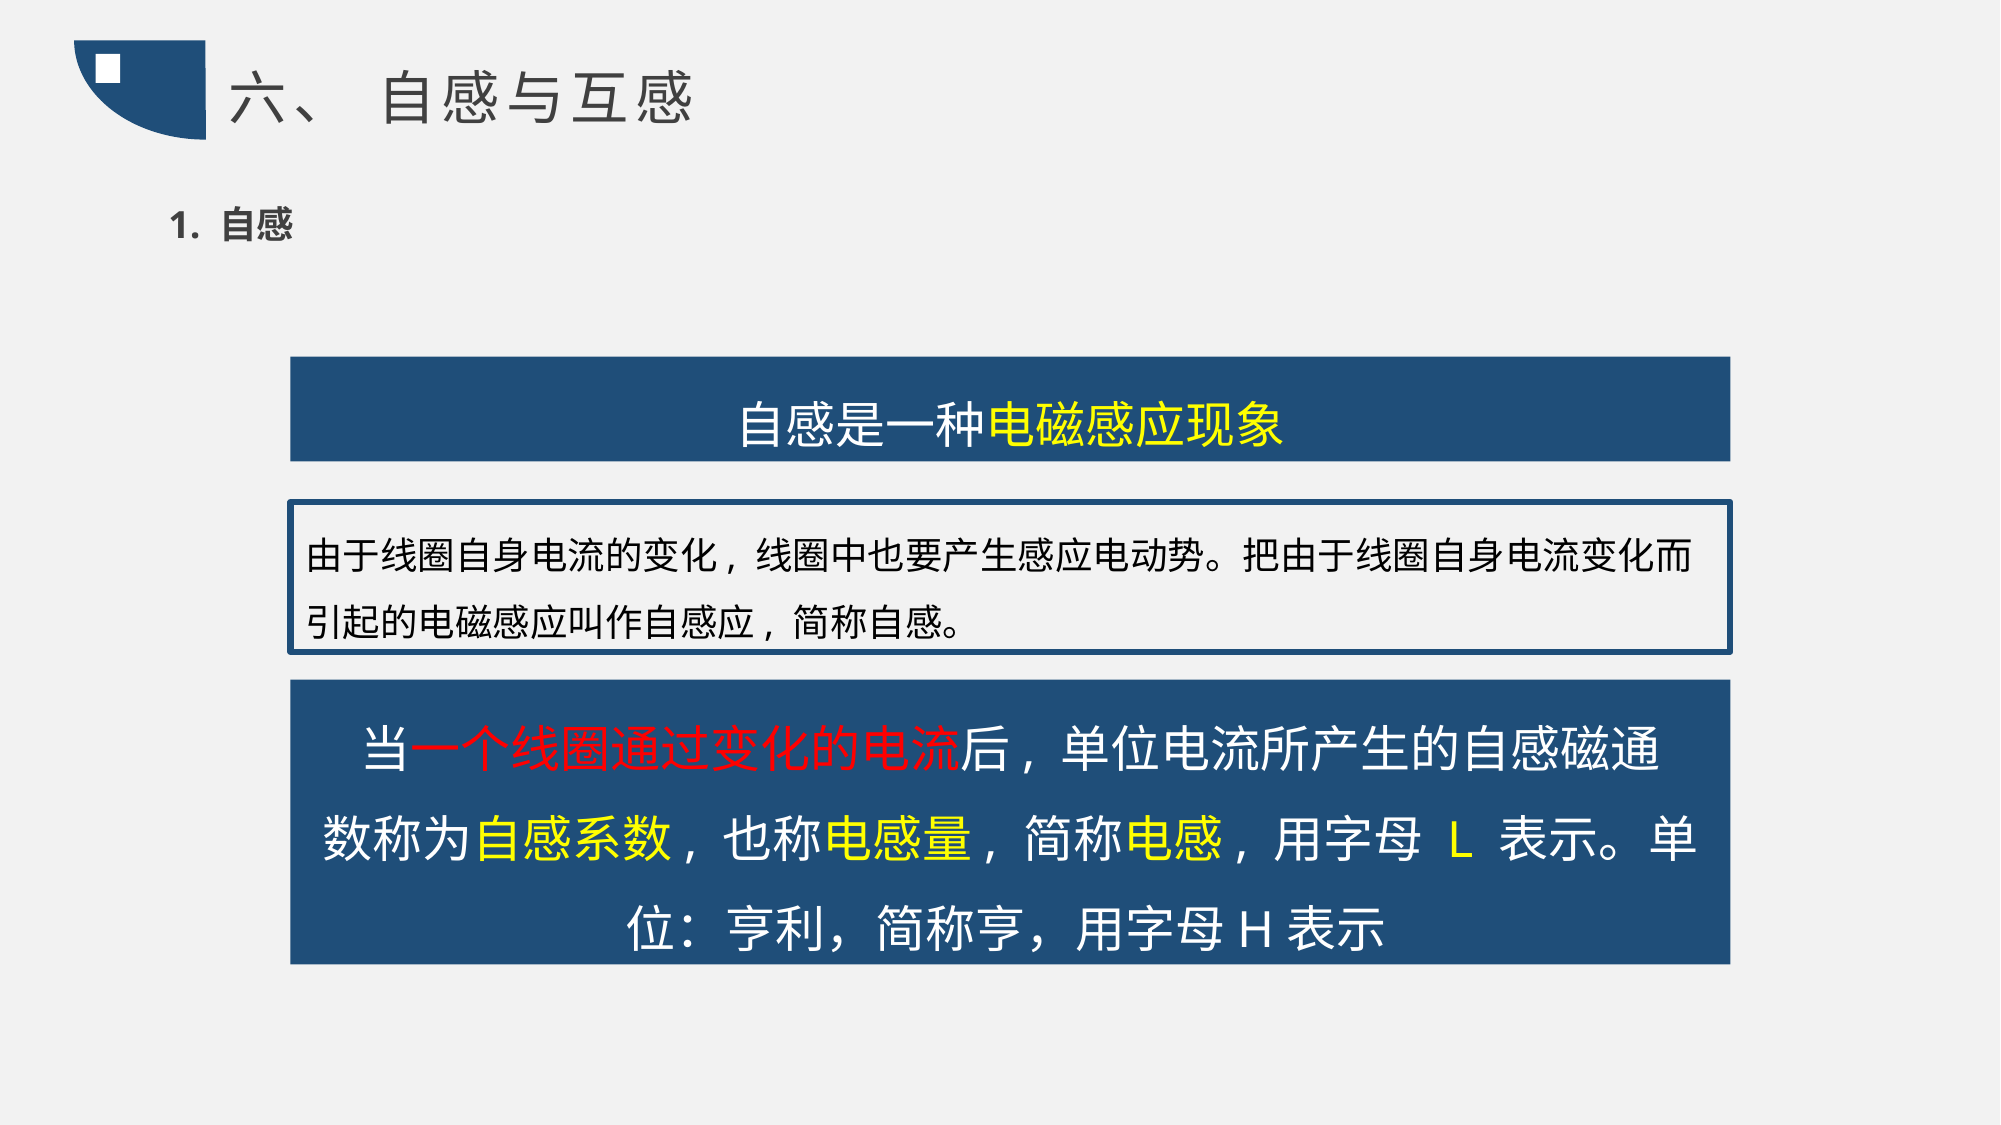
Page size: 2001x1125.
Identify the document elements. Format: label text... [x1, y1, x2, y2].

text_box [74, 0, 1070, 140]
text_box 当一个线圈通过变化的电流后, 单位电流所产生的自感磁通 数称为自感系数, 也称电感量, 简称电感, 用字母 L 表示。单位：亨利，简称亨，用字母H表示 [290, 679, 1731, 965]
text_box 1. 自感 [153, 171, 1921, 254]
text_box 自感是一种电磁感应现象 [290, 356, 1731, 462]
text_box 由于线圈自身电流的变化, 线圈中也要产生感应电动势。把由于线圈自身电流变化而引起的电磁感应叫作自感应, 简称自感。 [290, 502, 1731, 652]
